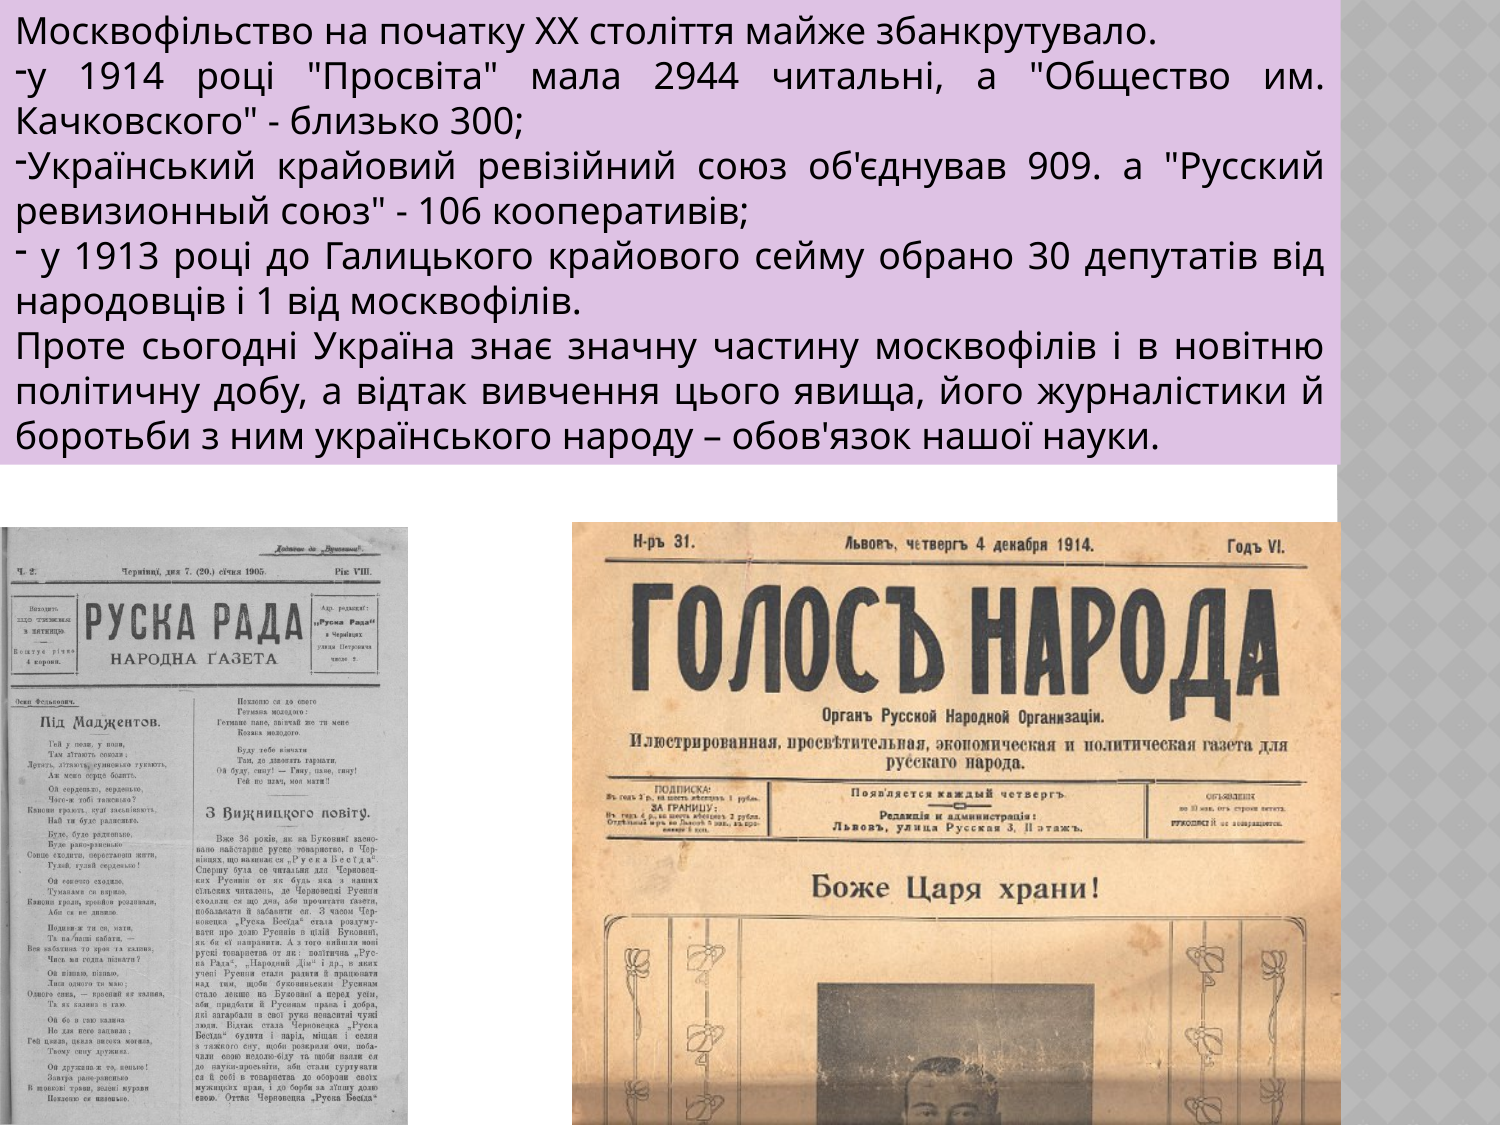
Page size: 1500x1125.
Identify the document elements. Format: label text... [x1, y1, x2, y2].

picture [0, 526, 408, 1125]
text_box Москвофільство на початку XX століття майже збанкрутувало. у 1914 році "Просвіта" мала 2944 читальні, а "Общество им. Качковского" - близько 300; Український крайовий ревізійний союз об'єднував 909. а "Русский ревизионный союз" - 106 кооперативів; у 1913 році до Галицького крайового сейму обрано 30 депутатів від народовців і 1 від москвофілів. Проте сьогодні Україна знає значну частину москвофілів і в новітню політичну добу, а відтак вивчення цього явища, його журналістики й боротьби з ним українського народу – обов'язок нашої науки. [0, 0, 1341, 465]
picture [572, 522, 1341, 1125]
